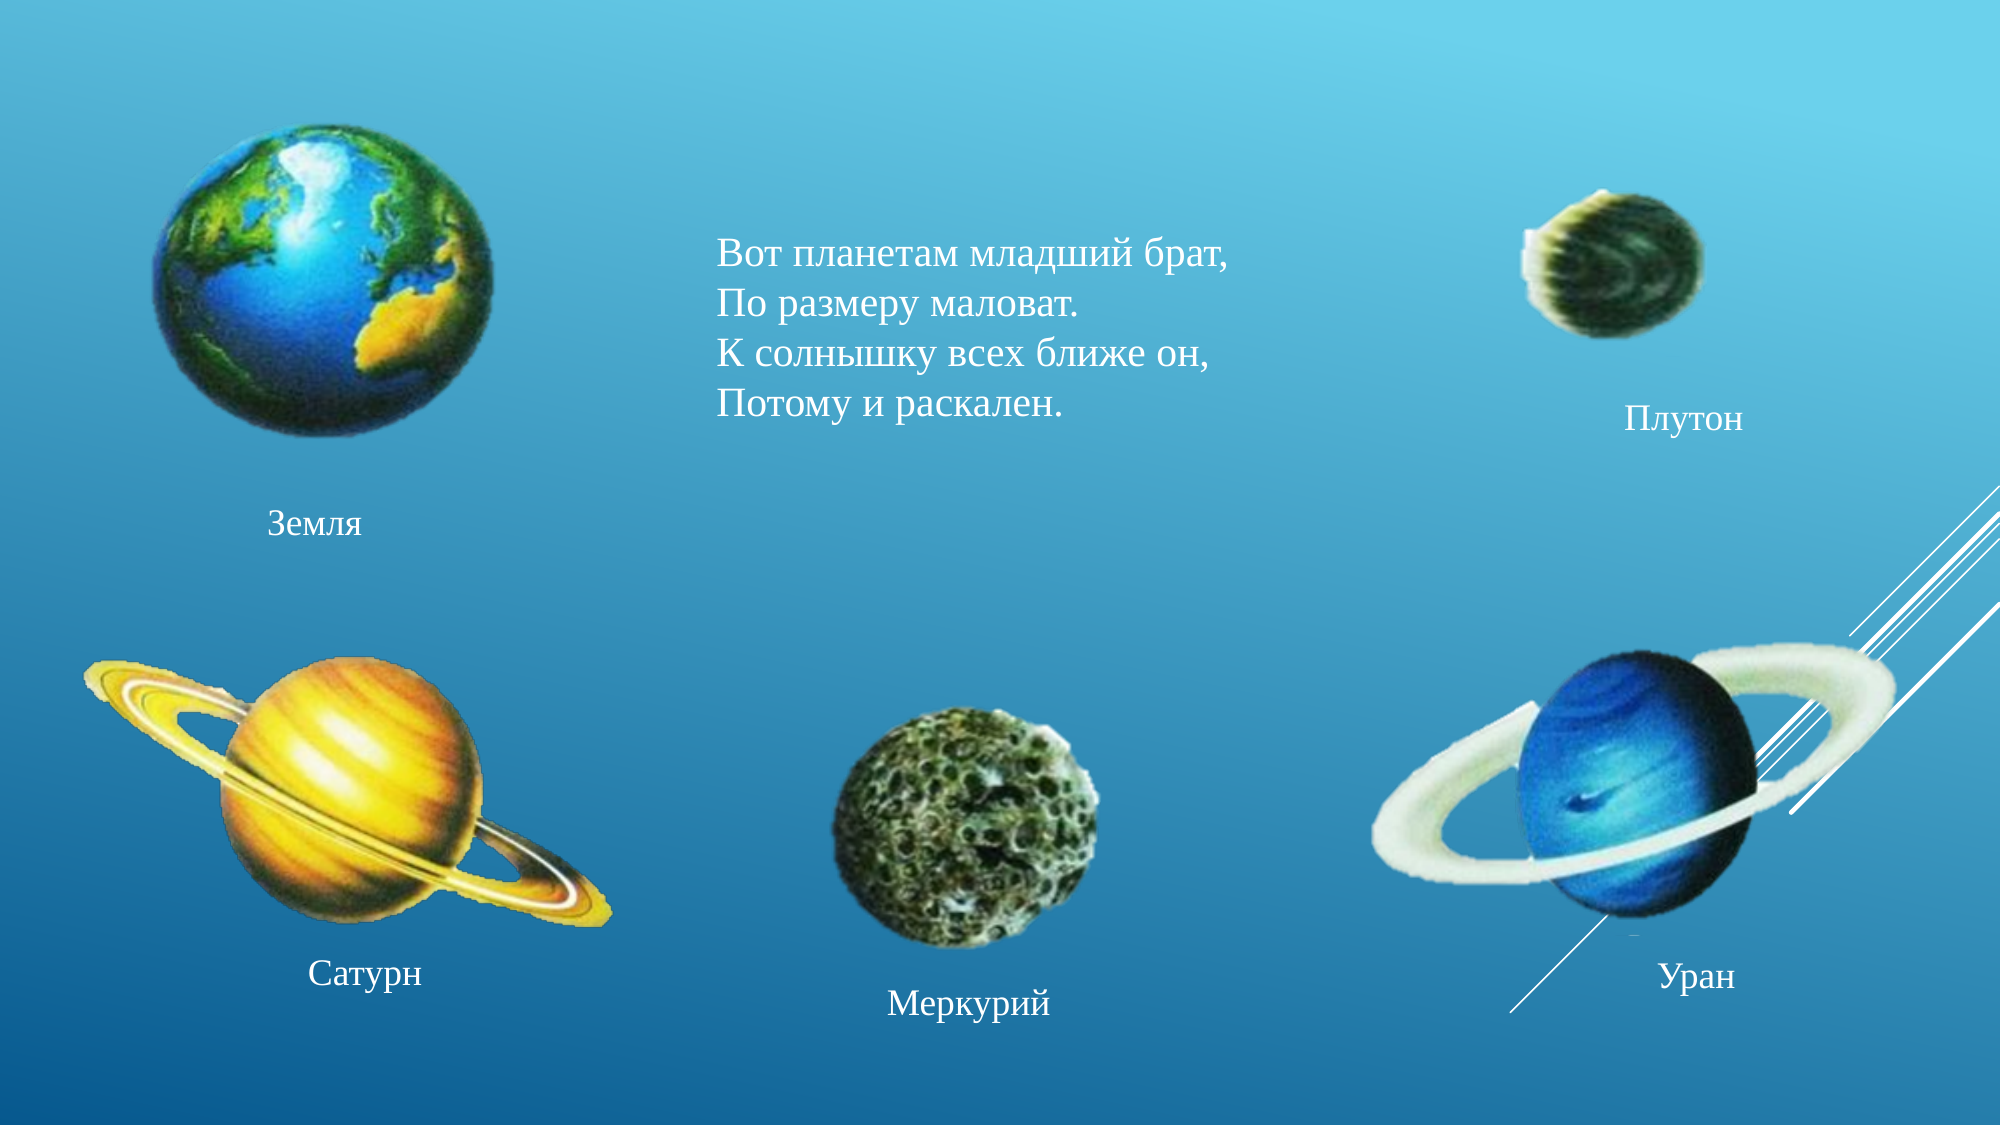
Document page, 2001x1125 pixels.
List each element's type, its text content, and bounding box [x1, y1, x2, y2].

text_box Земля [189, 491, 441, 551]
picture [1472, 148, 1748, 358]
text_box Плутон [1511, 379, 1856, 451]
picture [804, 692, 1133, 964]
text_box Вот планетам младший брат, По размеру маловат. К солнышку всех ближе он, Потому и раскален. [701, 217, 1346, 433]
picture [79, 635, 618, 970]
text_box Сатурн [238, 970, 492, 1007]
text_box Меркурий [859, 975, 1078, 1026]
text_box Уран [1609, 937, 1783, 1012]
picture [143, 107, 512, 451]
picture [1368, 623, 1909, 937]
